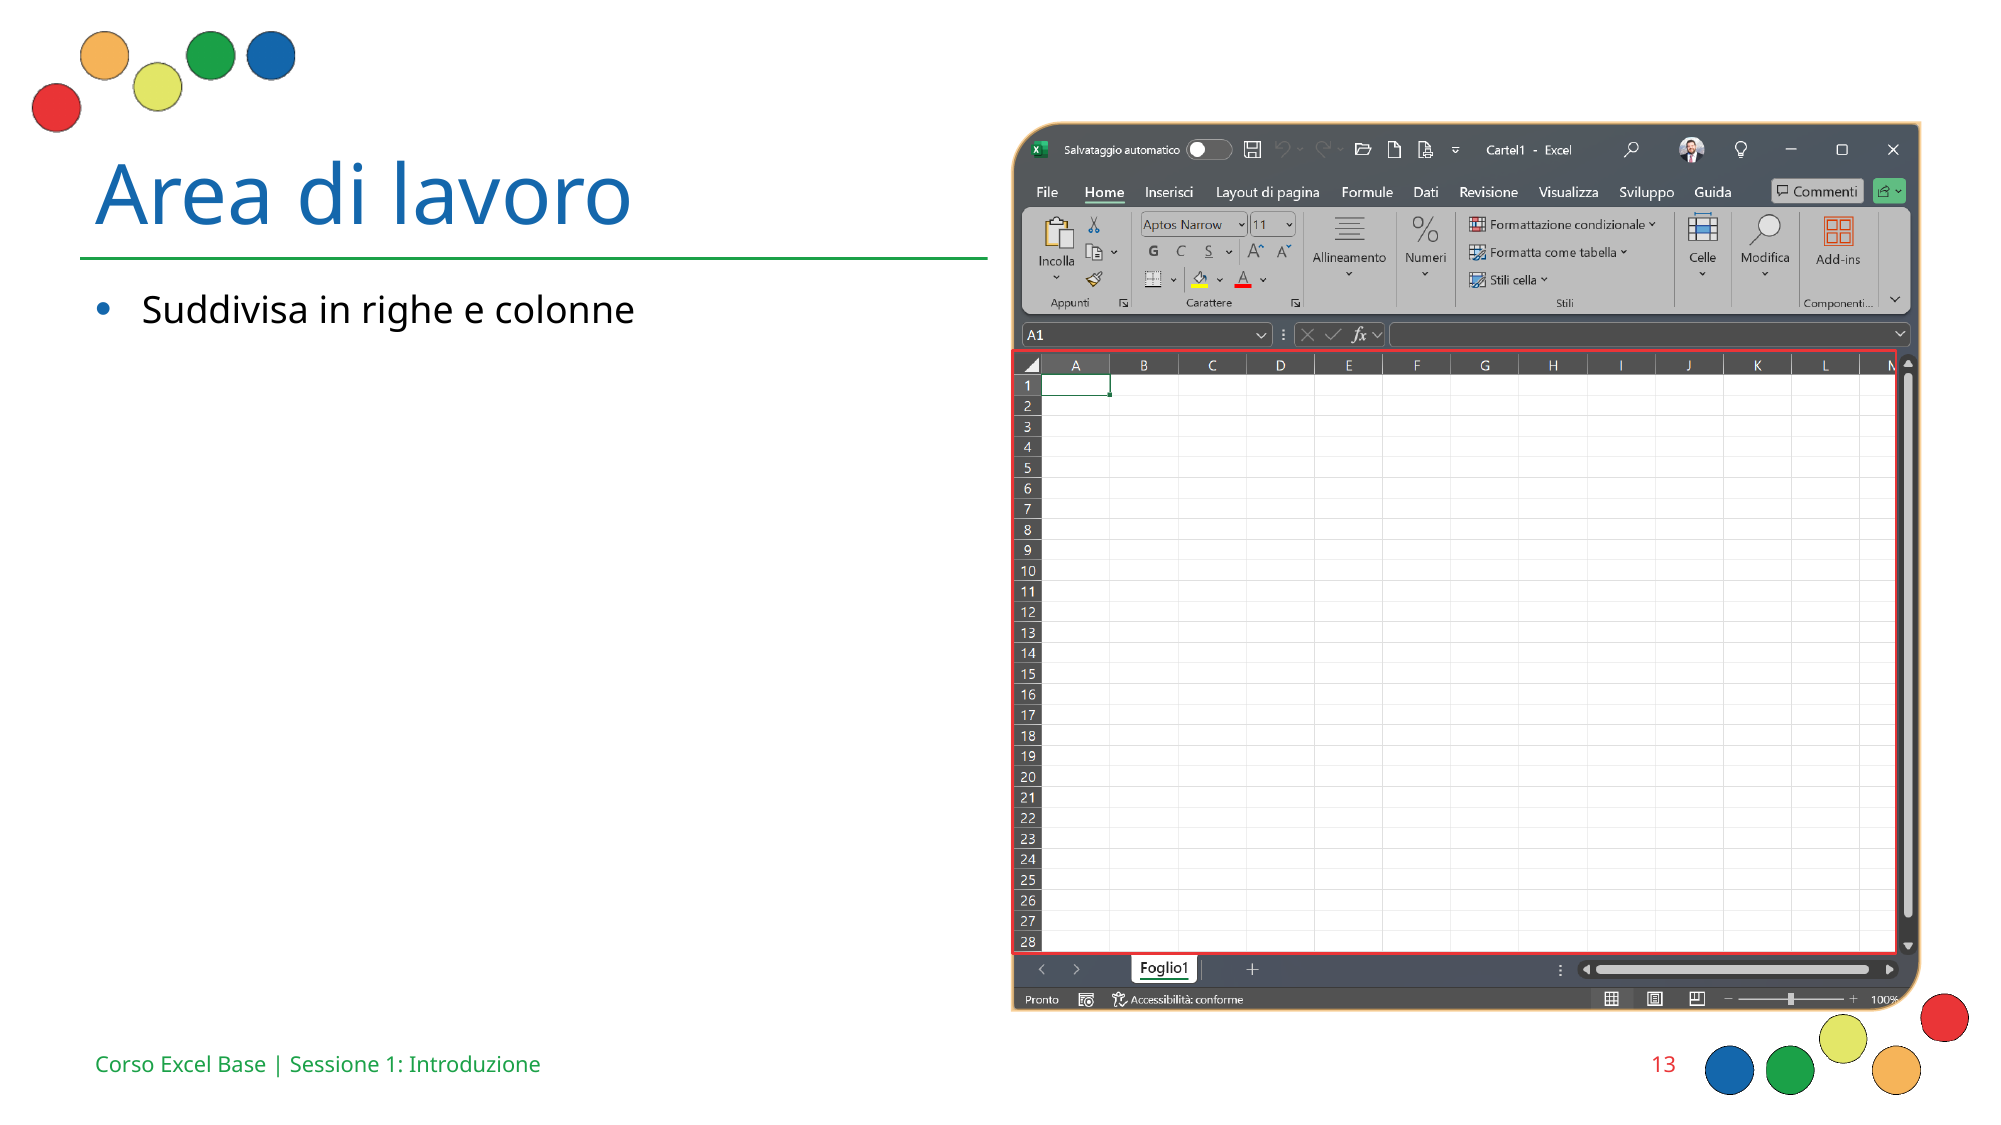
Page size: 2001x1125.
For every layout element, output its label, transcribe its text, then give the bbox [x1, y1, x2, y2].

list Suddivisa in righe e colonne [80, 278, 988, 1011]
title Area di lavoro [80, 123, 988, 259]
picture [1012, 122, 1971, 1096]
slide_number 13 [1583, 1035, 1692, 1096]
picture [29, 30, 295, 135]
footer Corso Excel Base | Sessione 1: Introduzione [80, 1035, 1571, 1096]
